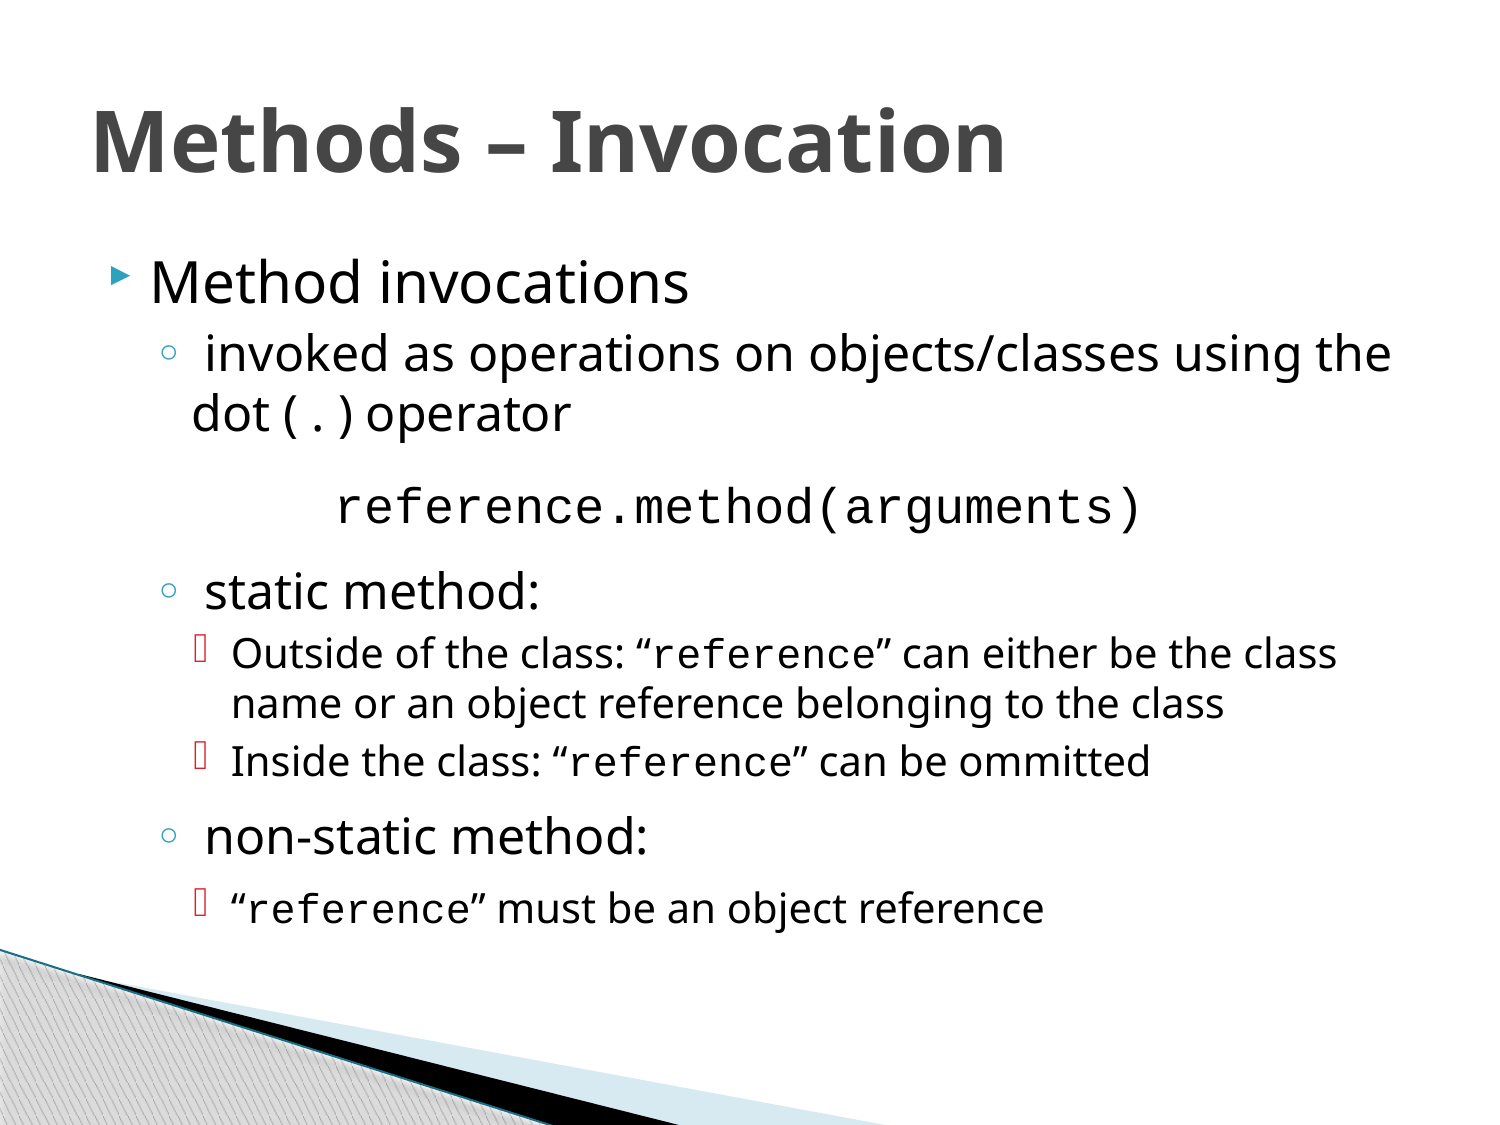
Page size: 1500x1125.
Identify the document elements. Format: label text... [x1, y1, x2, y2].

title Methods – Invocation [75, 45, 1425, 233]
list Method invocations invoked as operations on objects/classes using the dot ( . ) operator reference.method(arguments) static method: Outside of the class: “reference” can either be the class name or an object reference belonging to the class Inside the class: “reference” can be ommitted non-static method: “reference” must be an object reference [75, 237, 1425, 981]
